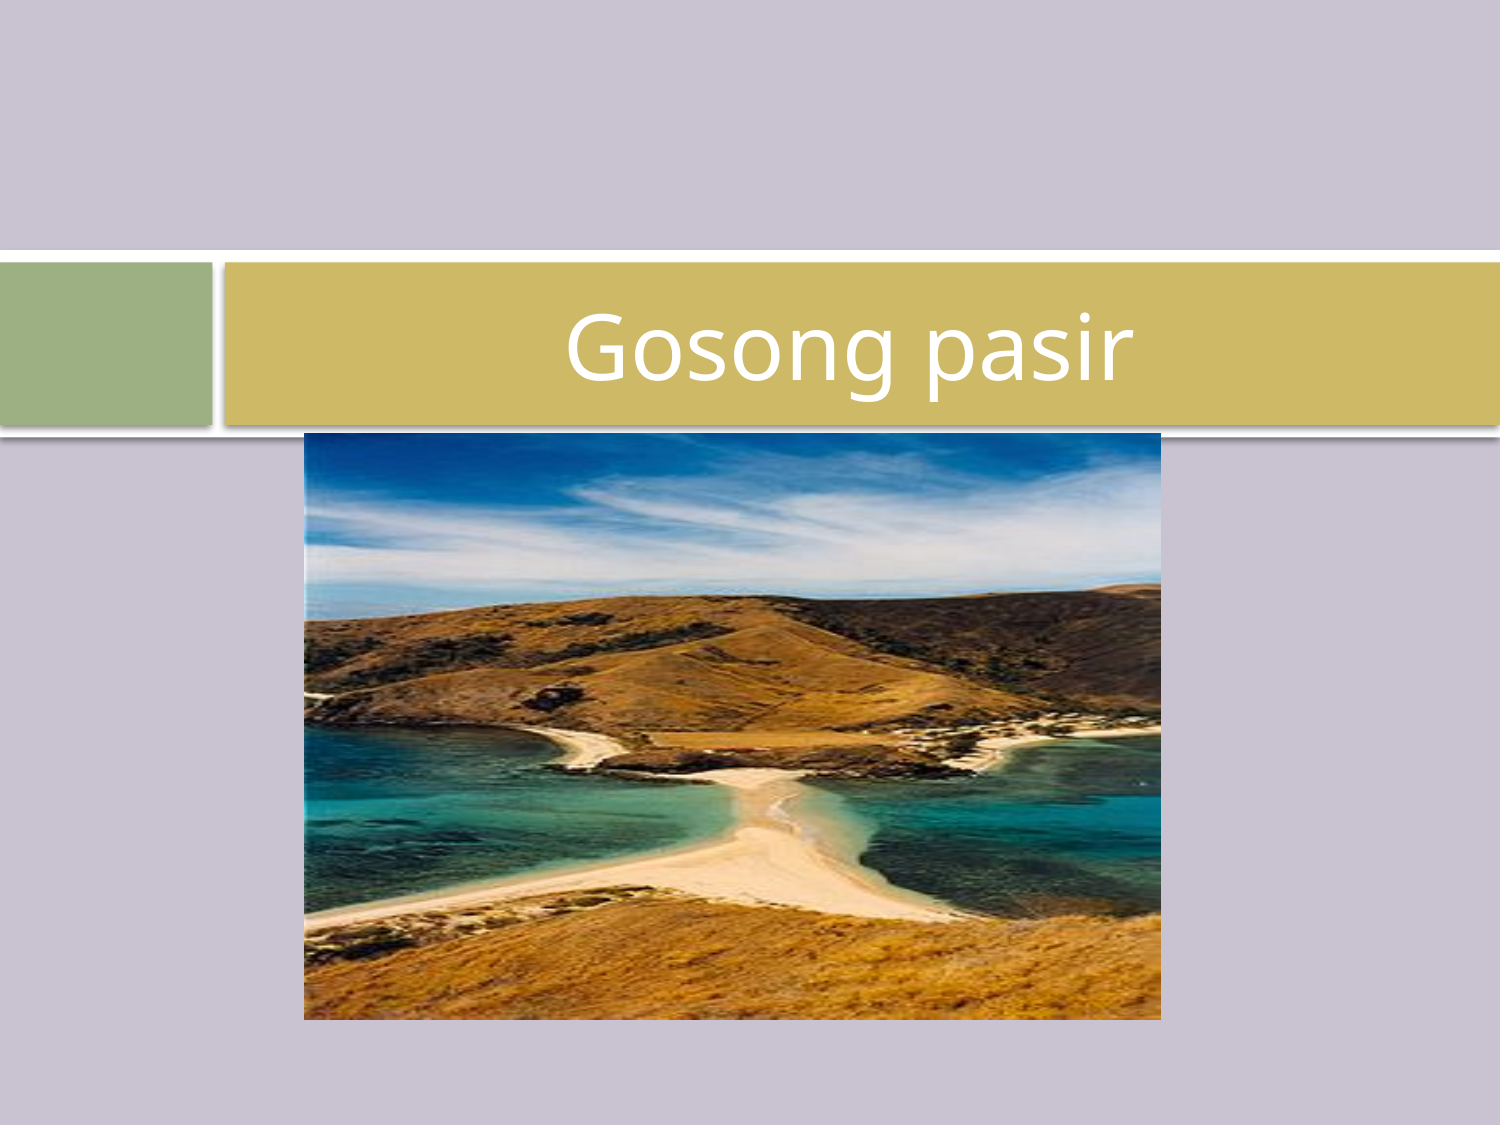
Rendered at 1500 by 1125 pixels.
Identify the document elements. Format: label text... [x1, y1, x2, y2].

title Gosong pasir [225, 262, 1475, 425]
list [304, 433, 1161, 1020]
